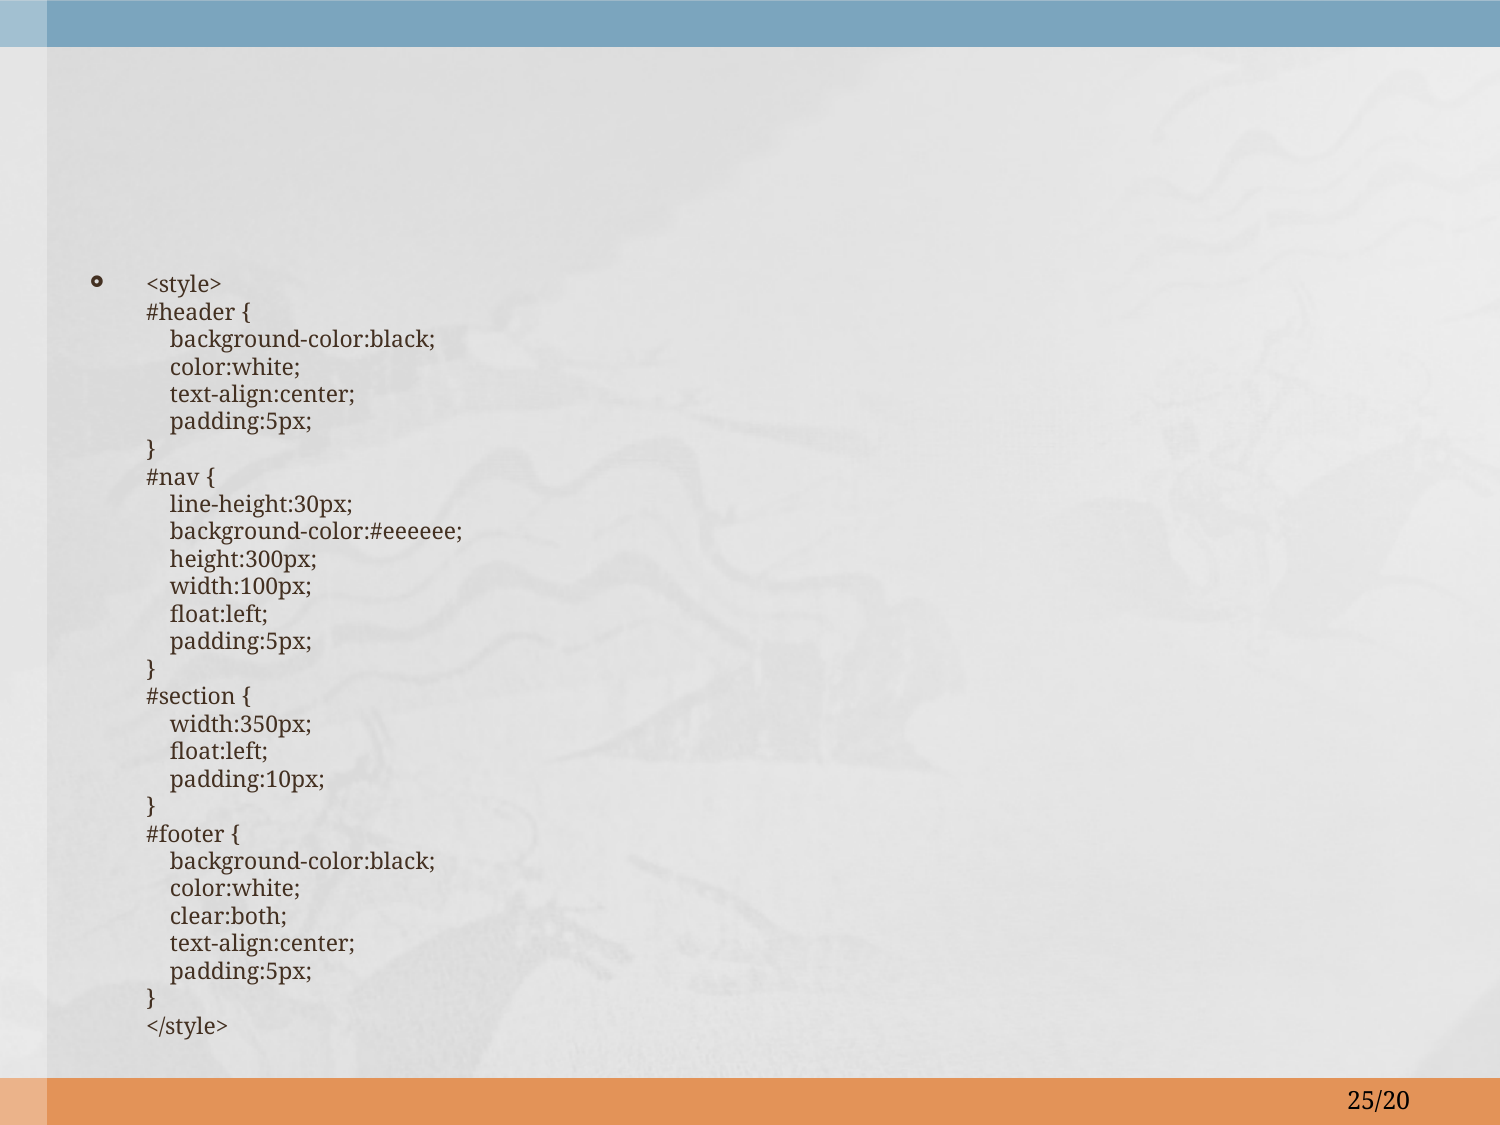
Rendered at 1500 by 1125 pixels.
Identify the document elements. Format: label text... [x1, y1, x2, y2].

list <style> #header { background-color:black; color:white; text-align:center; padding:5px; } #nav { line-height:30px; background-color:#eeeeee; height:300px; width:100px; float:left; padding:5px; } #section { width:350px; float:left; padding:10px; } #footer { background-color:black; color:white; clear:both; text-align:center; padding:5px; } </style> [75, 262, 1425, 1005]
slide_number 25/20 [1074, 1078, 1425, 1125]
